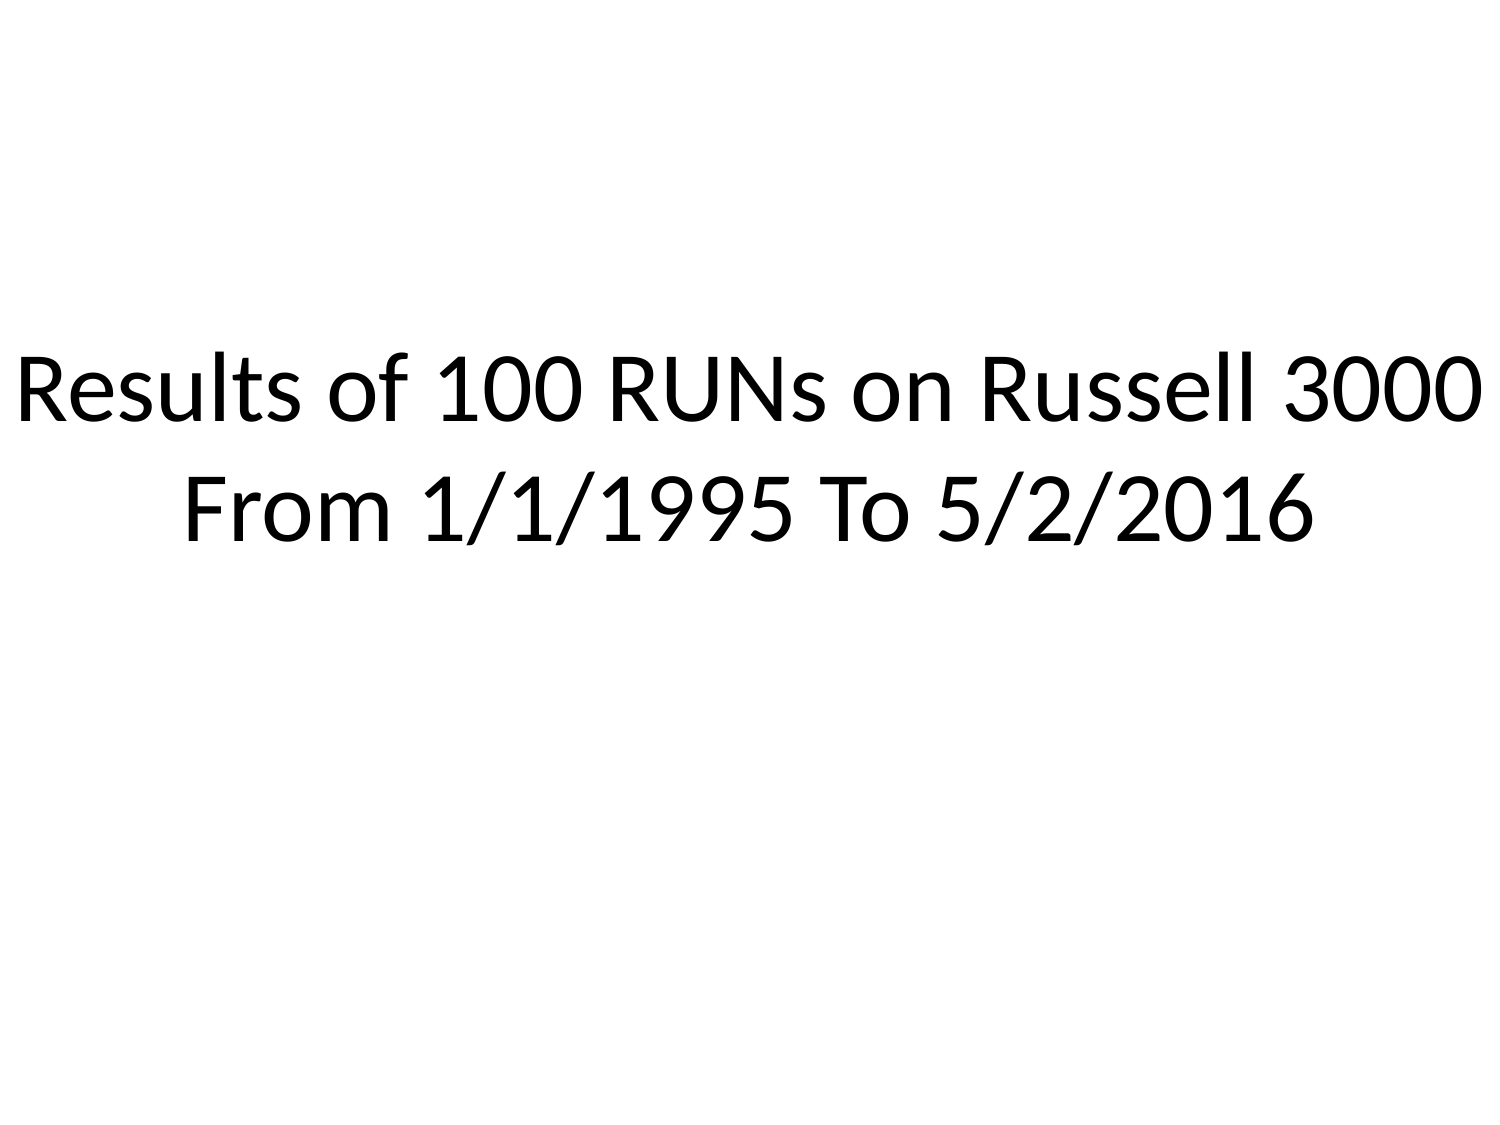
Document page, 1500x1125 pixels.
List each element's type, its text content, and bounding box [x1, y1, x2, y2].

text_box Results of 100 RUNs on Russell 3000 From 1/1/1995 To 5/2/2016 [0, 313, 1500, 569]
